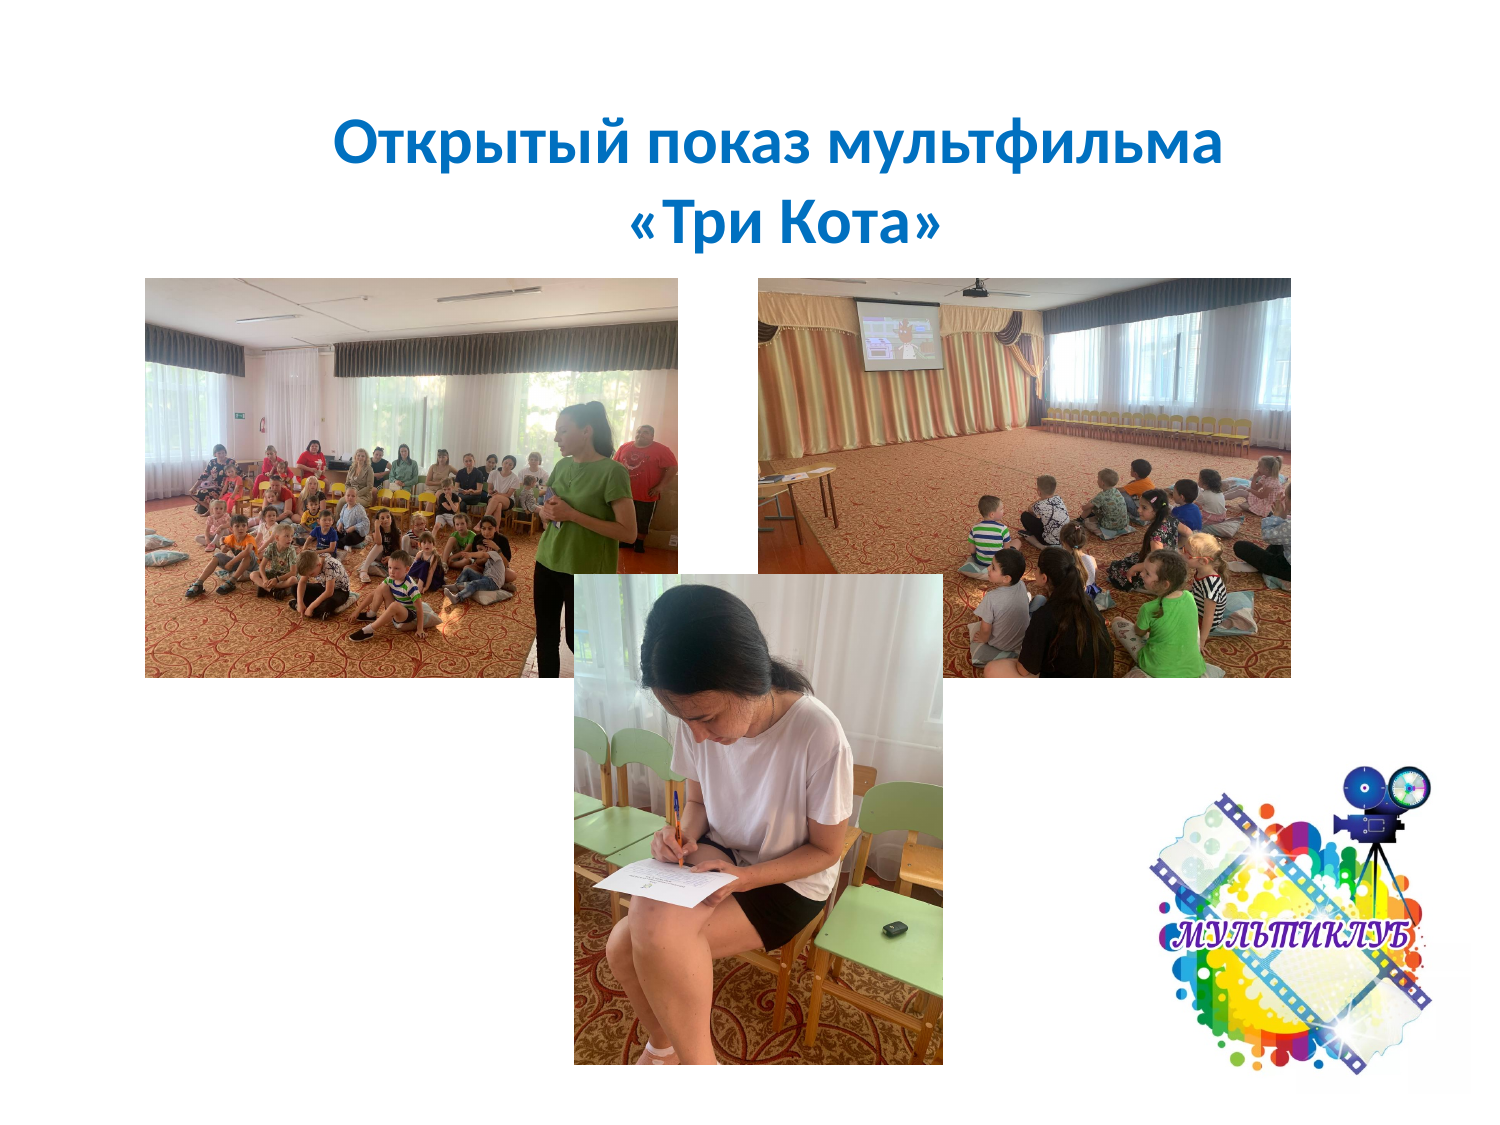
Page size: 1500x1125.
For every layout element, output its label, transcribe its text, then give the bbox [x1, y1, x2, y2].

picture [1115, 739, 1471, 1095]
text_box Открытый показ мультфильма «Три Кота» [182, 89, 1376, 265]
picture [145, 278, 1291, 1066]
